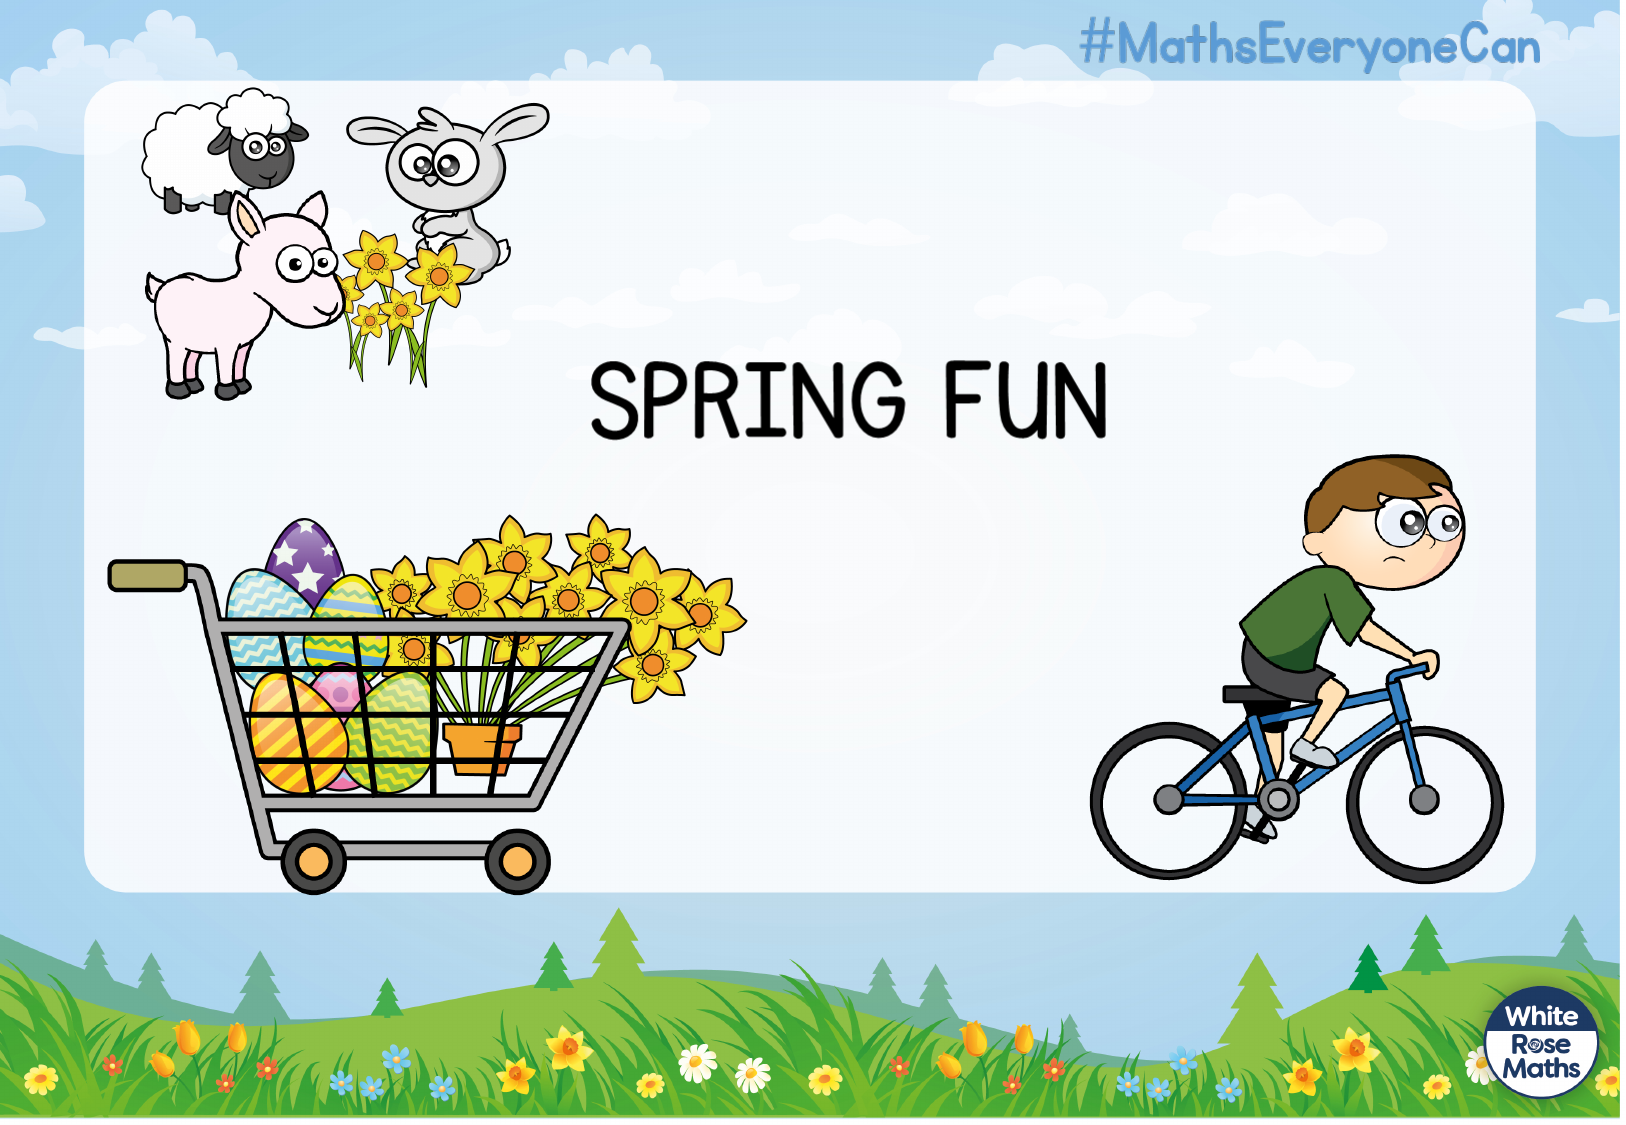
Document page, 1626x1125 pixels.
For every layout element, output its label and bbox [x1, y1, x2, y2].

picture [0, 0, 1626, 1125]
text_box [393, 216, 500, 402]
